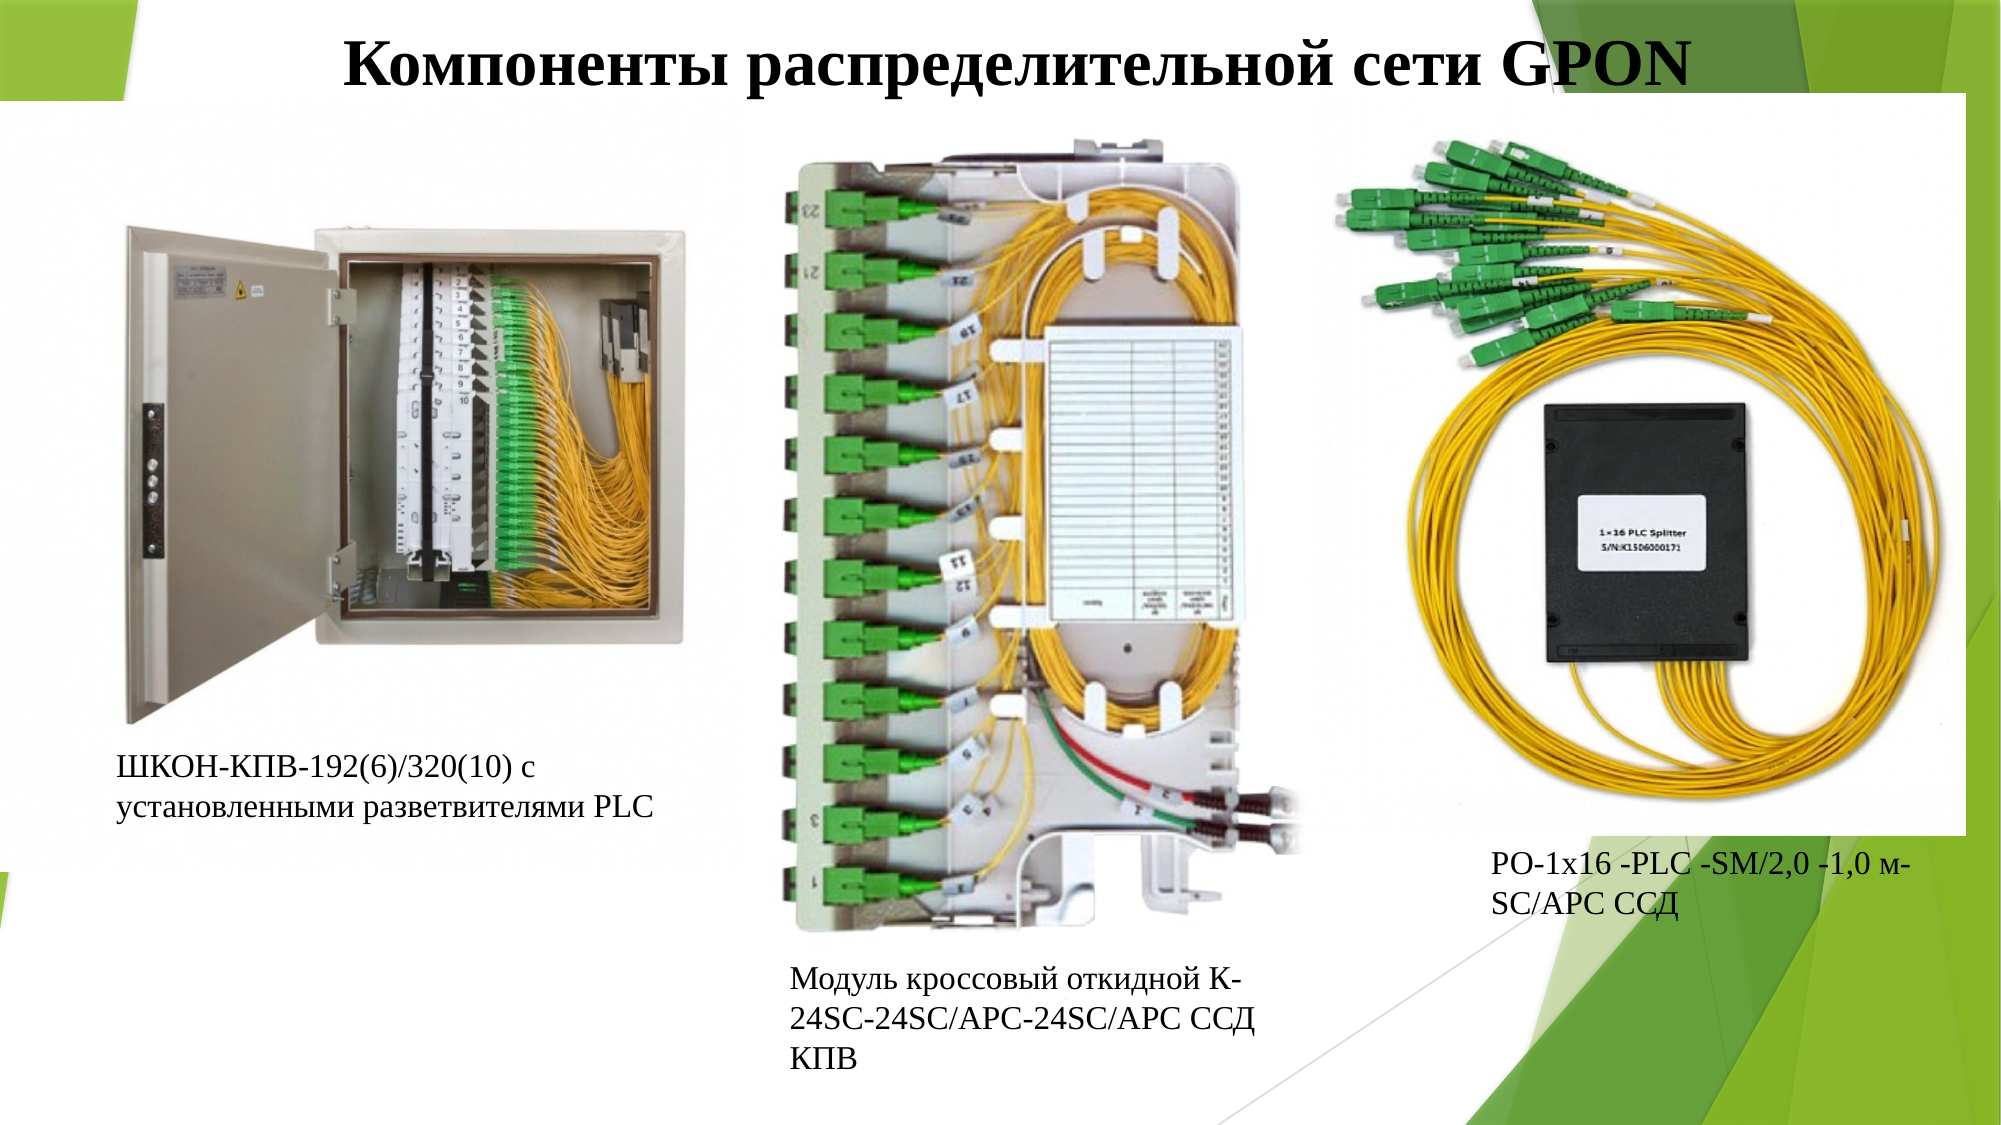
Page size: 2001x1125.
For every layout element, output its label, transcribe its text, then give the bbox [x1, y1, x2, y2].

text_box Модуль кроссовый откидной К-24SC-24SC/APC-24SC/APC ССД КПВ [774, 948, 1277, 1084]
text_box РО-1х16 -PLC -SM/2,0 -1,0 м-SC/APC ССД [1476, 833, 1953, 929]
subtitle Компоненты распределительной сети GPON [105, 11, 1710, 192]
picture [0, 93, 2000, 1000]
